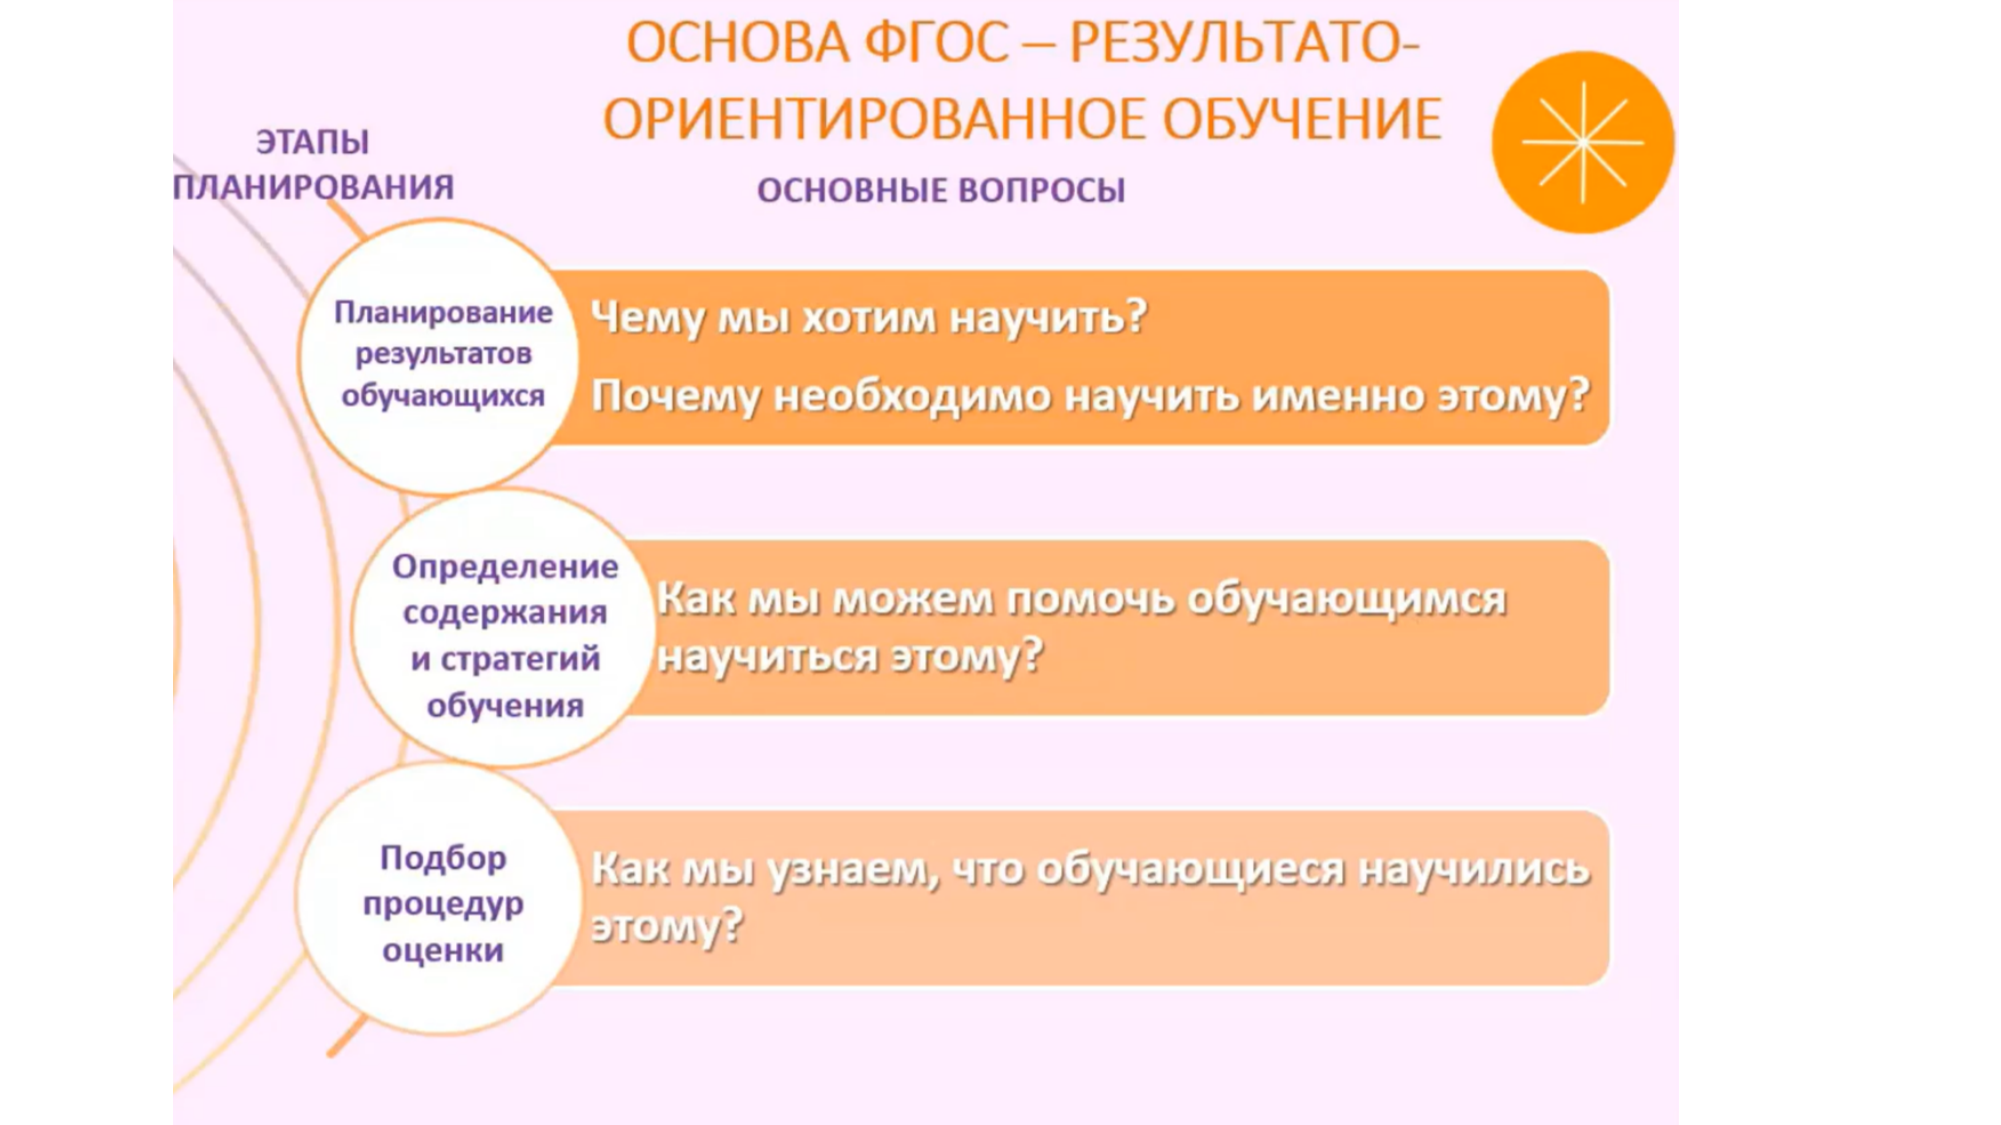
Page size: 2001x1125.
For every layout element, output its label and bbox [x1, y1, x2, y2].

picture [172, 0, 1679, 1125]
